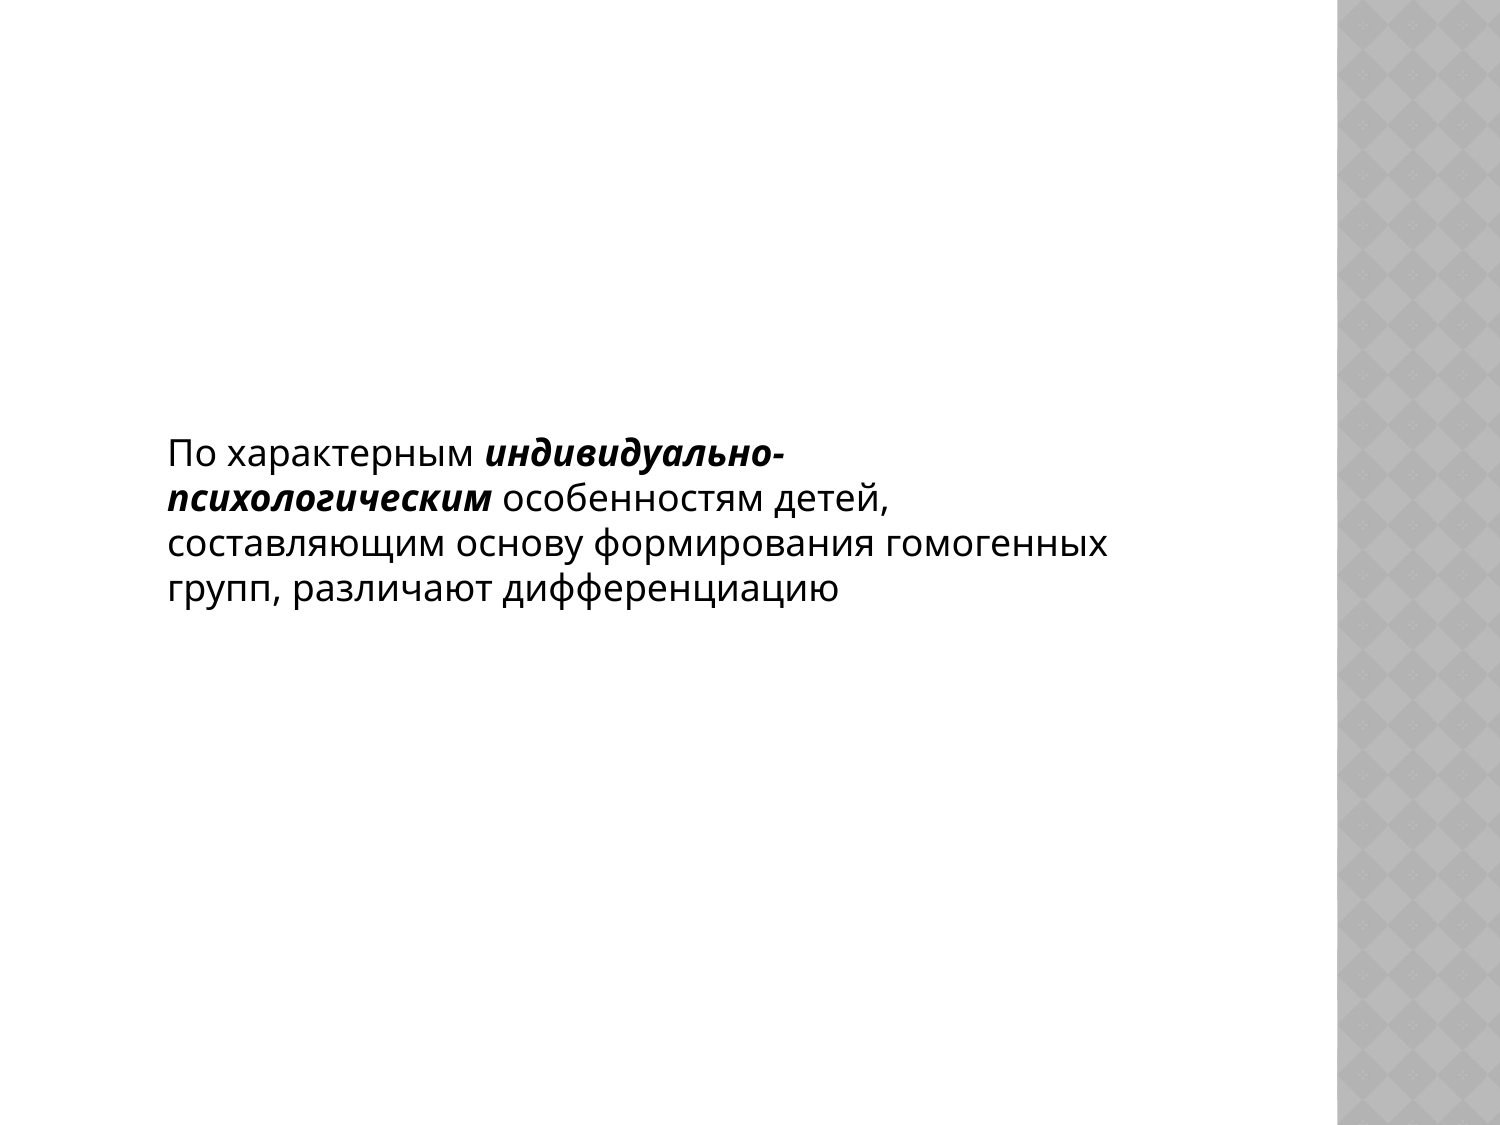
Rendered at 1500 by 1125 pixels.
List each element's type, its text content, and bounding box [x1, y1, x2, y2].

text_box По характерным индивидуально-психологическим особенностям детей, составляющим основу формирования гомогенных групп, различают дифференциацию [152, 421, 1137, 617]
